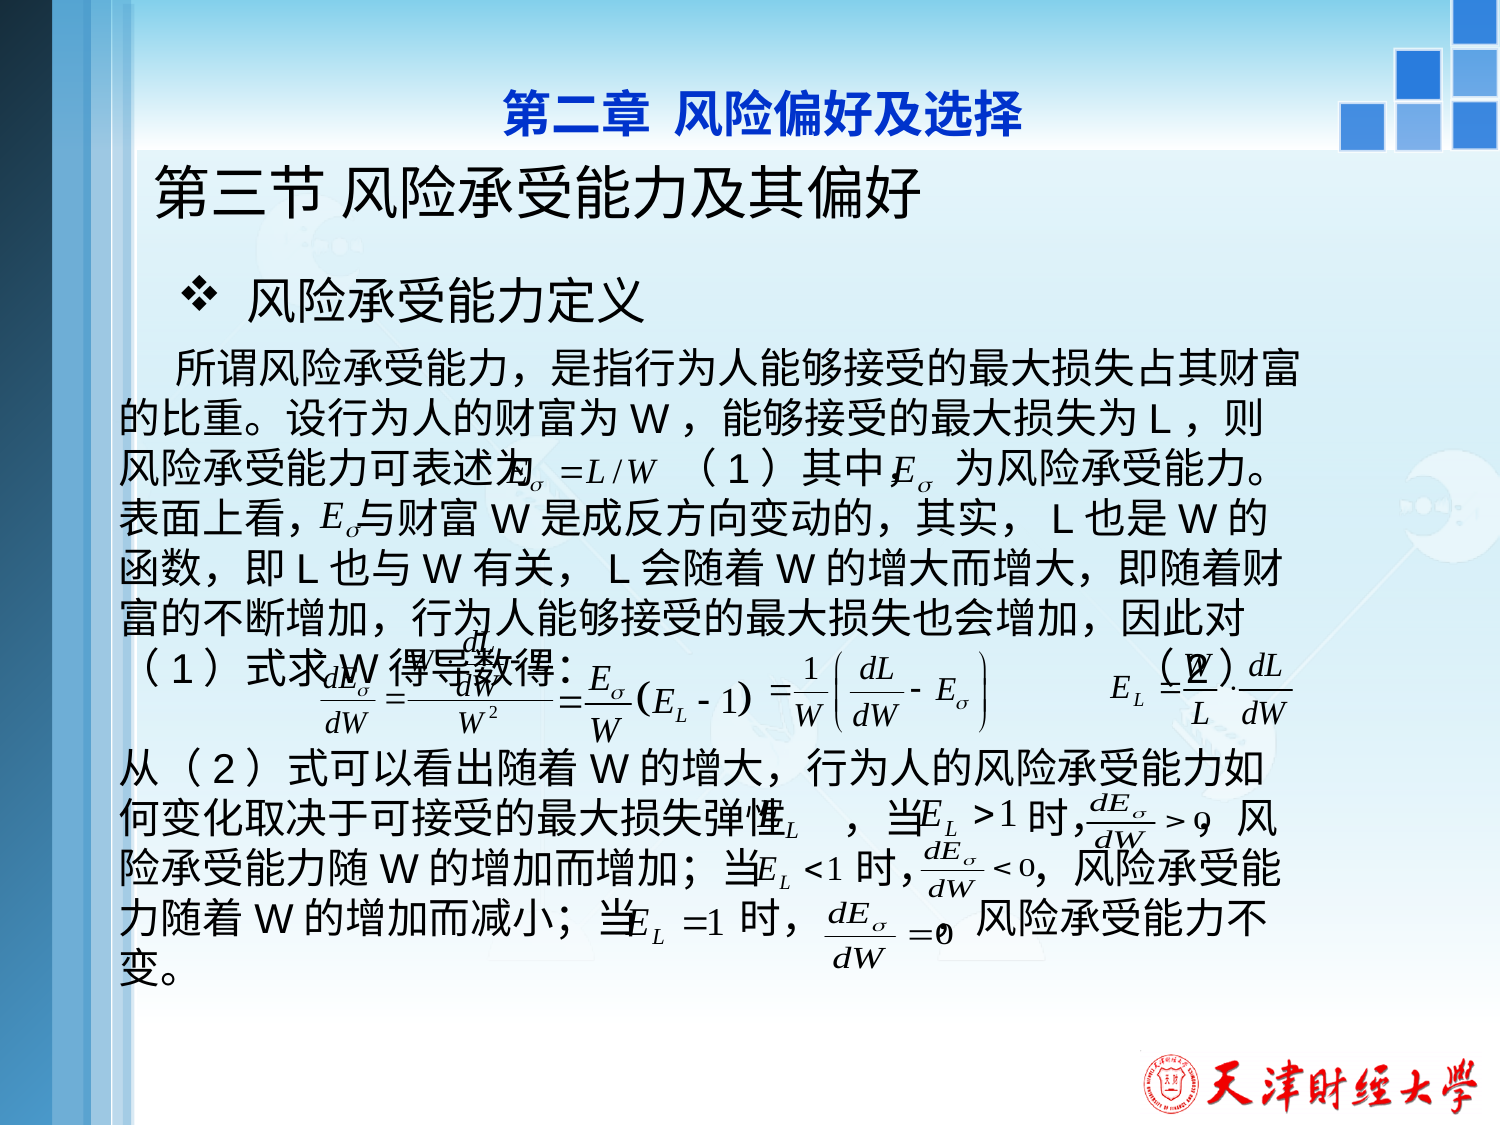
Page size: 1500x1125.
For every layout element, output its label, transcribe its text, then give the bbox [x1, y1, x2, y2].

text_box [312, 489, 369, 548]
picture [132, 150, 1500, 965]
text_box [884, 444, 941, 503]
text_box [618, 895, 729, 952]
picture [1131, 1049, 1500, 1119]
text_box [550, 655, 756, 751]
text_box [315, 621, 560, 741]
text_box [818, 893, 960, 976]
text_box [915, 833, 1041, 903]
text_box 第二章 风险偏好及选择 [137, 74, 1388, 150]
title 第三节 风险承受能力及其偏好 [137, 150, 1125, 232]
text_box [911, 786, 1022, 836]
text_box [749, 845, 847, 896]
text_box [749, 786, 809, 845]
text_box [762, 644, 996, 740]
text_box 所谓风险承受能力，是指行为人能够接受的最大损失占其财富的比重。设行为人的财富为W，能够接受的最大损失为L，则风险承受能力可表述为 （1）其中， 为风险承受能力。表面上看， 与财富W是成反方向变动的，其实，L也是W的函数，即L也与W有关，L会随着W的增大而增大，即随着财富的不断增加，行为人能够接受的最大损失也会增加，因此对（1）式求W得导数得： （2） 从（2）式可以看出随着W的增大，行为人的风险承受能力如何变化取决于可接受的最大损失弹性 ，当 时， ，风险承受能力随W的增加而增加；当 时， ，风险承受能力随着W的增加而减小；当 时， ，风险承受能力不变。 [104, 334, 1321, 1000]
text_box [1080, 786, 1217, 855]
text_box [500, 447, 668, 501]
text_box 风险承受能力定义 [162, 262, 788, 338]
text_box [1104, 644, 1300, 733]
